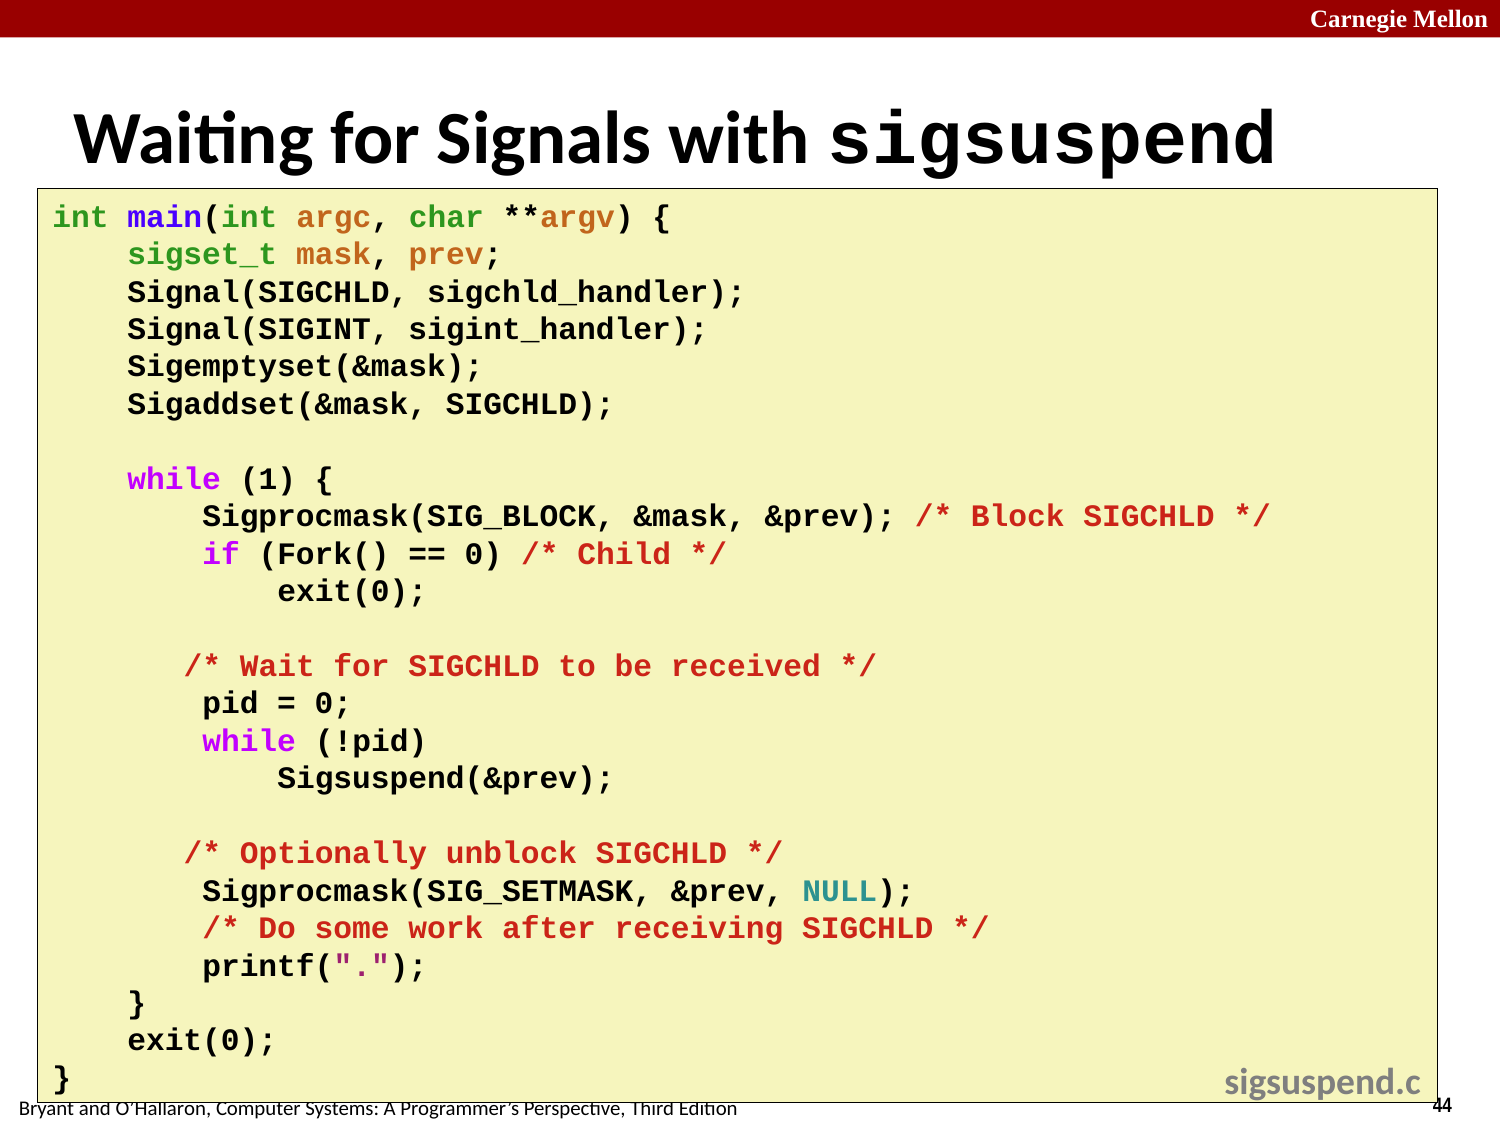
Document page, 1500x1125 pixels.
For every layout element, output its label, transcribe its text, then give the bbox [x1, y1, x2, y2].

text_box int main(int argc, char **argv) { sigset_t mask, prev; Signal(SIGCHLD, sigchld_handler); Signal(SIGINT, sigint_handler); Sigemptyset(&mask); Sigaddset(&mask, SIGCHLD); while (1) { Sigprocmask(SIG_BLOCK, &mask, &prev); /* Block SIGCHLD */ if (Fork() == 0) /* Child */ exit(0); /* Wait for SIGCHLD to be received */ pid = 0; while (!pid) Sigsuspend(&prev); /* Optionally unblock SIGCHLD */ Sigprocmask(SIG_SETMASK, &prev, NULL); /* Do some work after receiving SIGCHLD */ printf("."); } exit(0); } [37, 188, 1438, 1102]
text_box sigsuspend.c [1209, 1049, 1437, 1110]
title Waiting for Signals with sigsuspend [58, 71, 1451, 197]
